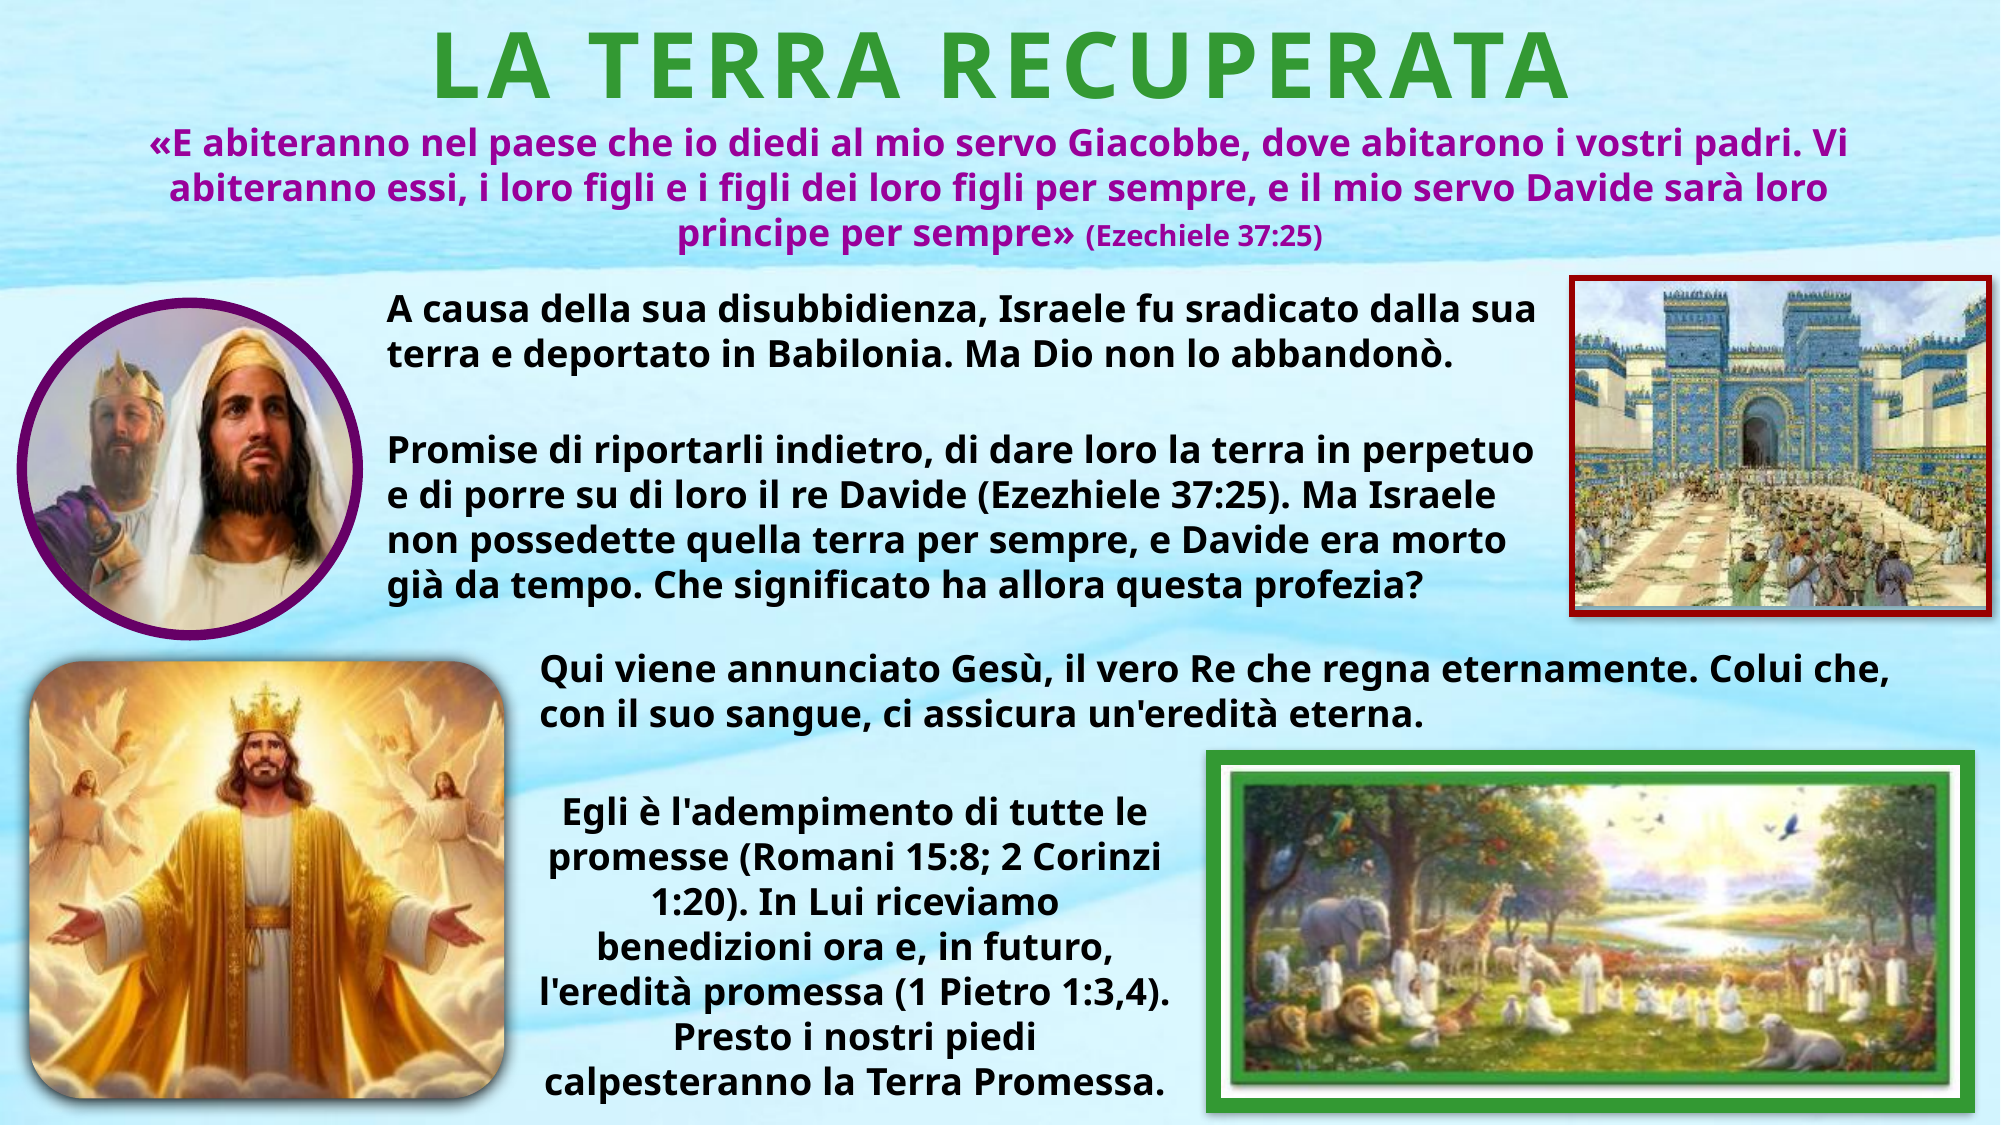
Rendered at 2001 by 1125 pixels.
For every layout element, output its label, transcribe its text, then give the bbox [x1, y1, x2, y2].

picture [0, 0, 2001, 1125]
text_box Egli è l'adempimento di tutte le promesse (Romani 15:8; 2 Corinzi 1:20). In Lui riceviamo benedizioni ora e, in futuro, l'eredità promessa (1 Pietro 1:3,4). Presto i nostri piedi calpesteranno la Terra Promessa. [522, 781, 1188, 1111]
text_box Qui viene annunciato Gesù, il vero Re che regna eternamente. Colui che, con il suo sangue, ci assicura un'eredità eterna. [524, 637, 1912, 742]
text_box Promise di riportarli indietro, di dare loro la terra in perpetuo e di porre su di loro il re Davide (Ezezhiele 37:25). Ma Israele non possedette quella terra per sempre, e Davide era morto già da tempo. Che significato ha allora questa profezia? [371, 418, 1569, 614]
text_box A causa della sua disubbidienza, Israele fu sradicato dalla sua terra e deportato in Babilonia. Ma Dio non lo abbandonò. [371, 278, 1569, 383]
text_box LA TERRA RECUPERATA [0, 0, 2000, 125]
text_box «E abiteranno nel paese che io diedi al mio servo Giacobbe, dove abitarono i vostri padri. Vi abiteranno essi, i loro figli e i figli dei loro figli per sempre, e il mio servo Davide sarà loro principe per sempre» (Ezechiele 37:25) [96, 111, 1904, 262]
